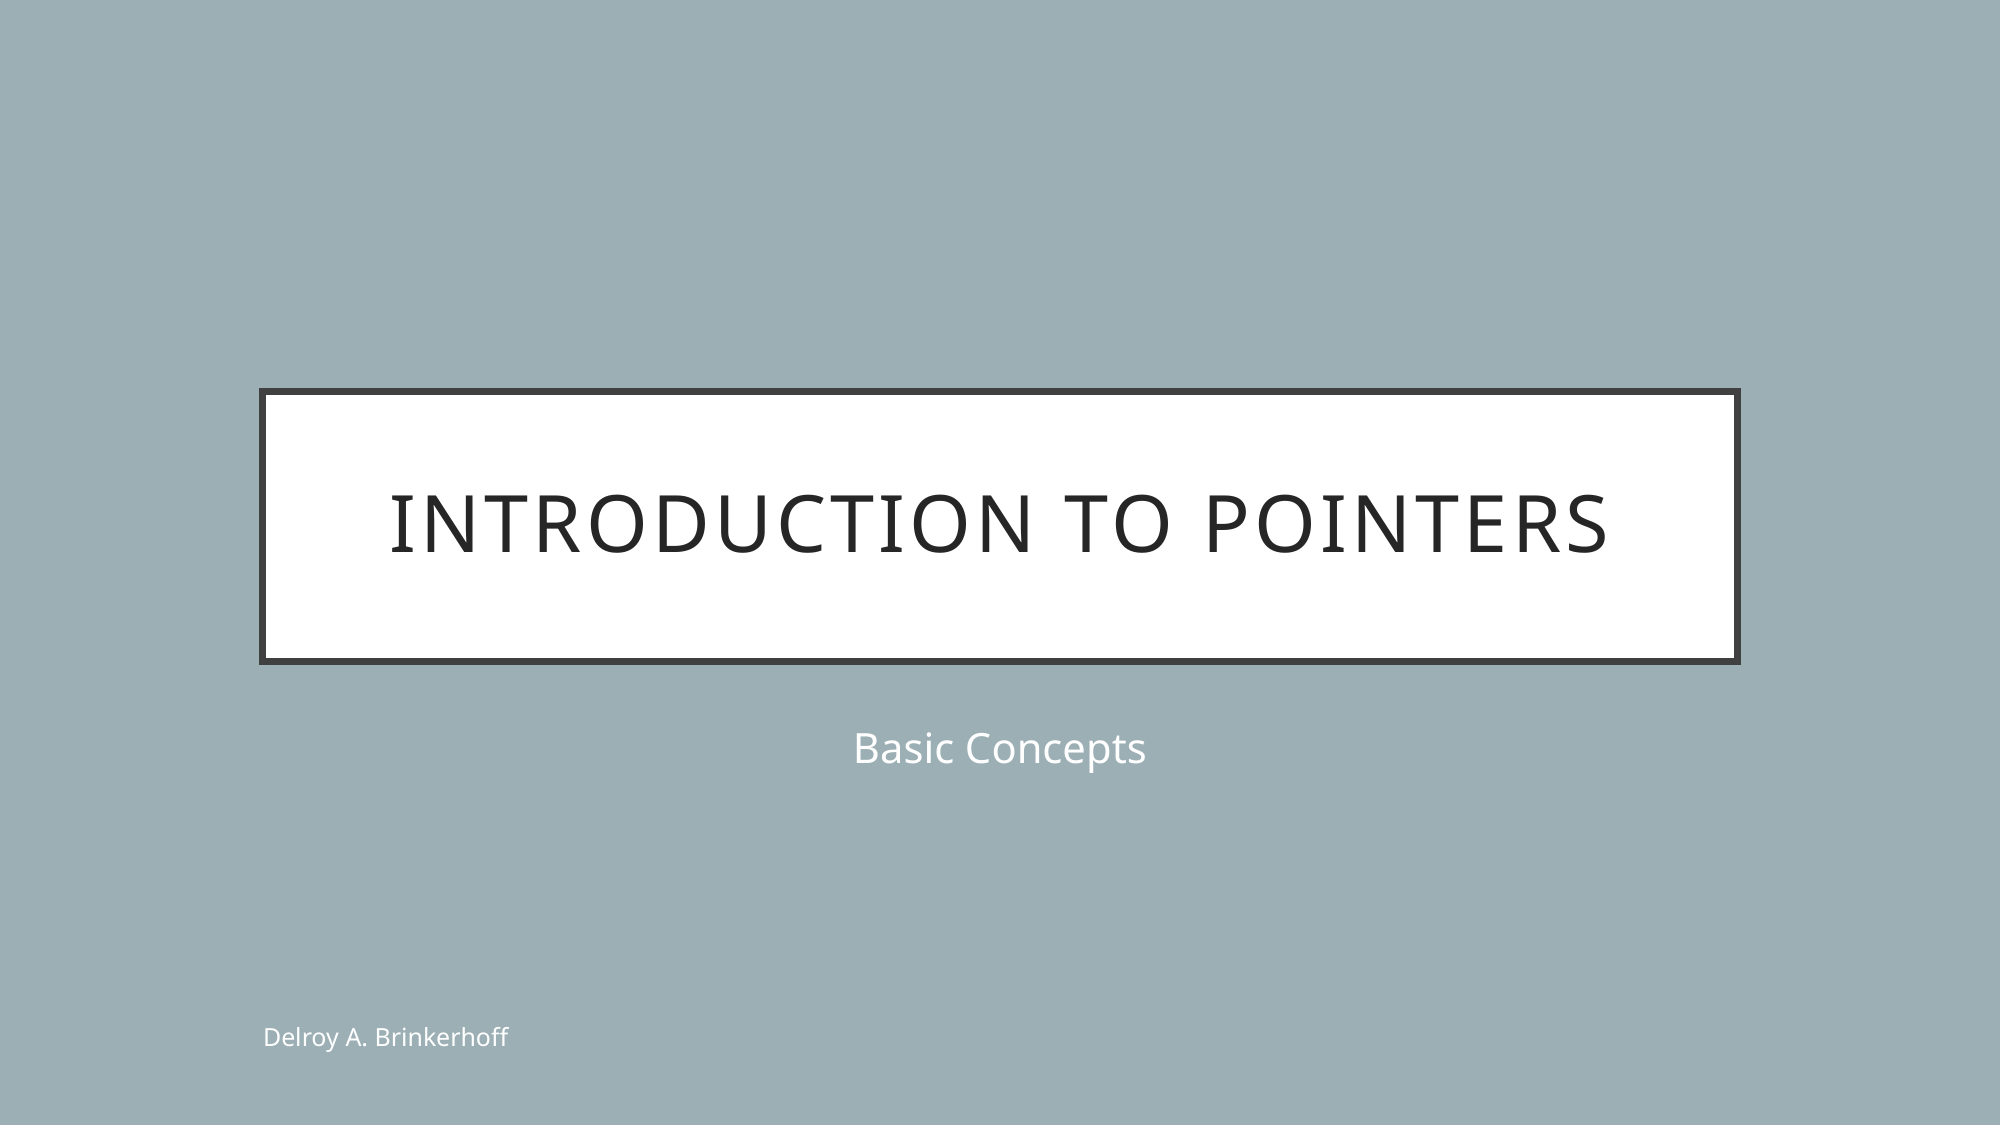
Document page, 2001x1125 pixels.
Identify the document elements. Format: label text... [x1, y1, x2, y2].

text_box Delroy A. Brinkerhoff [248, 1013, 524, 1059]
subtitle Basic Concepts [442, 713, 1558, 918]
title Introduction To Pointers [259, 388, 1741, 665]
